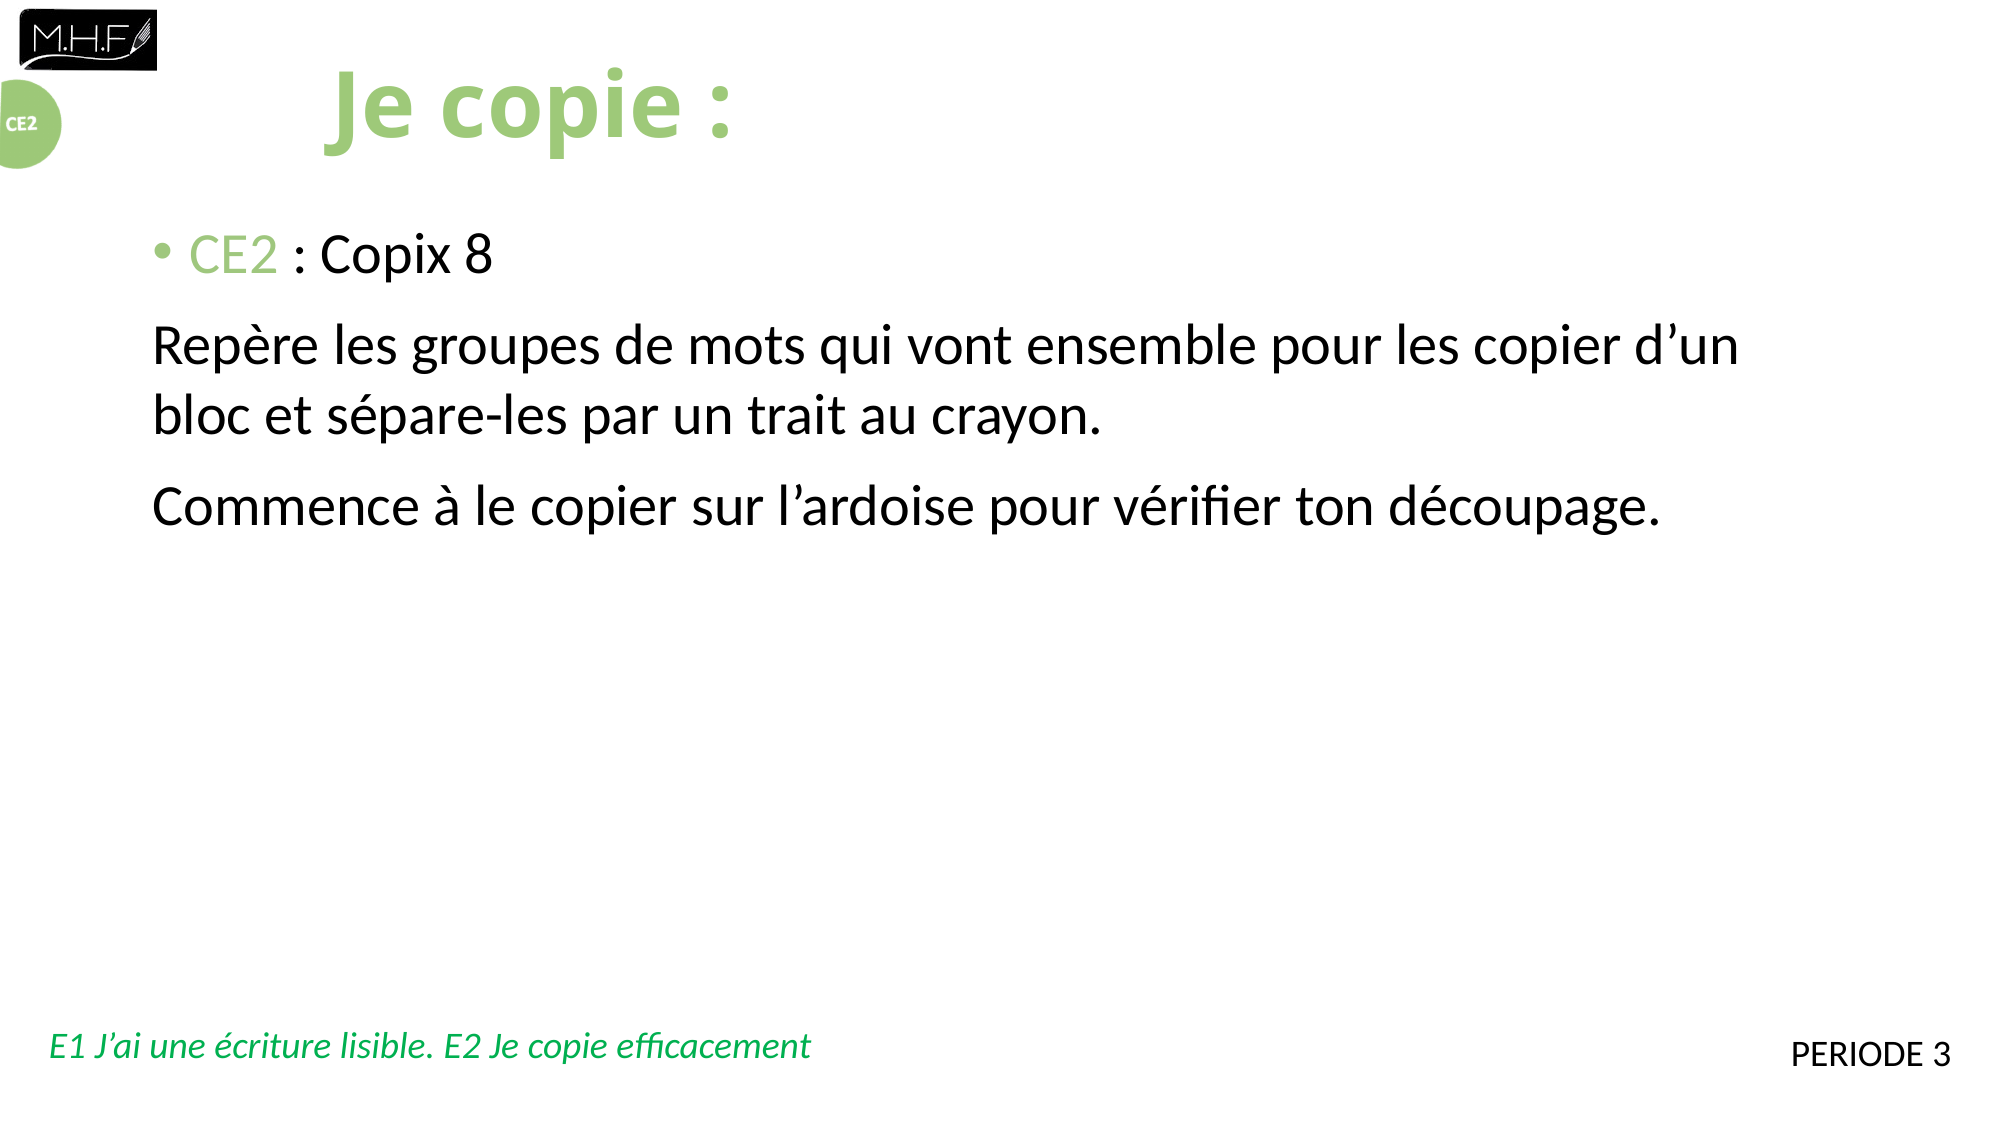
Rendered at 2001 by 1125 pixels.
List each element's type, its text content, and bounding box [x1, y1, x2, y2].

list CE2 : Copix 8 Repère les groupes de mots qui vont ensemble pour les copier d’un bloc et sépare-les par un trait au crayon. Commence à le copier sur l’ardoise pour vérifier ton découpage. [137, 207, 1787, 922]
text_box E1 J’ai une écriture lisible. E2 Je copie efficacement [33, 1013, 973, 1125]
title Je copie : [316, 0, 1863, 218]
picture [0, 7, 157, 207]
text_box PERIODE 3 [1362, 1021, 1967, 1082]
